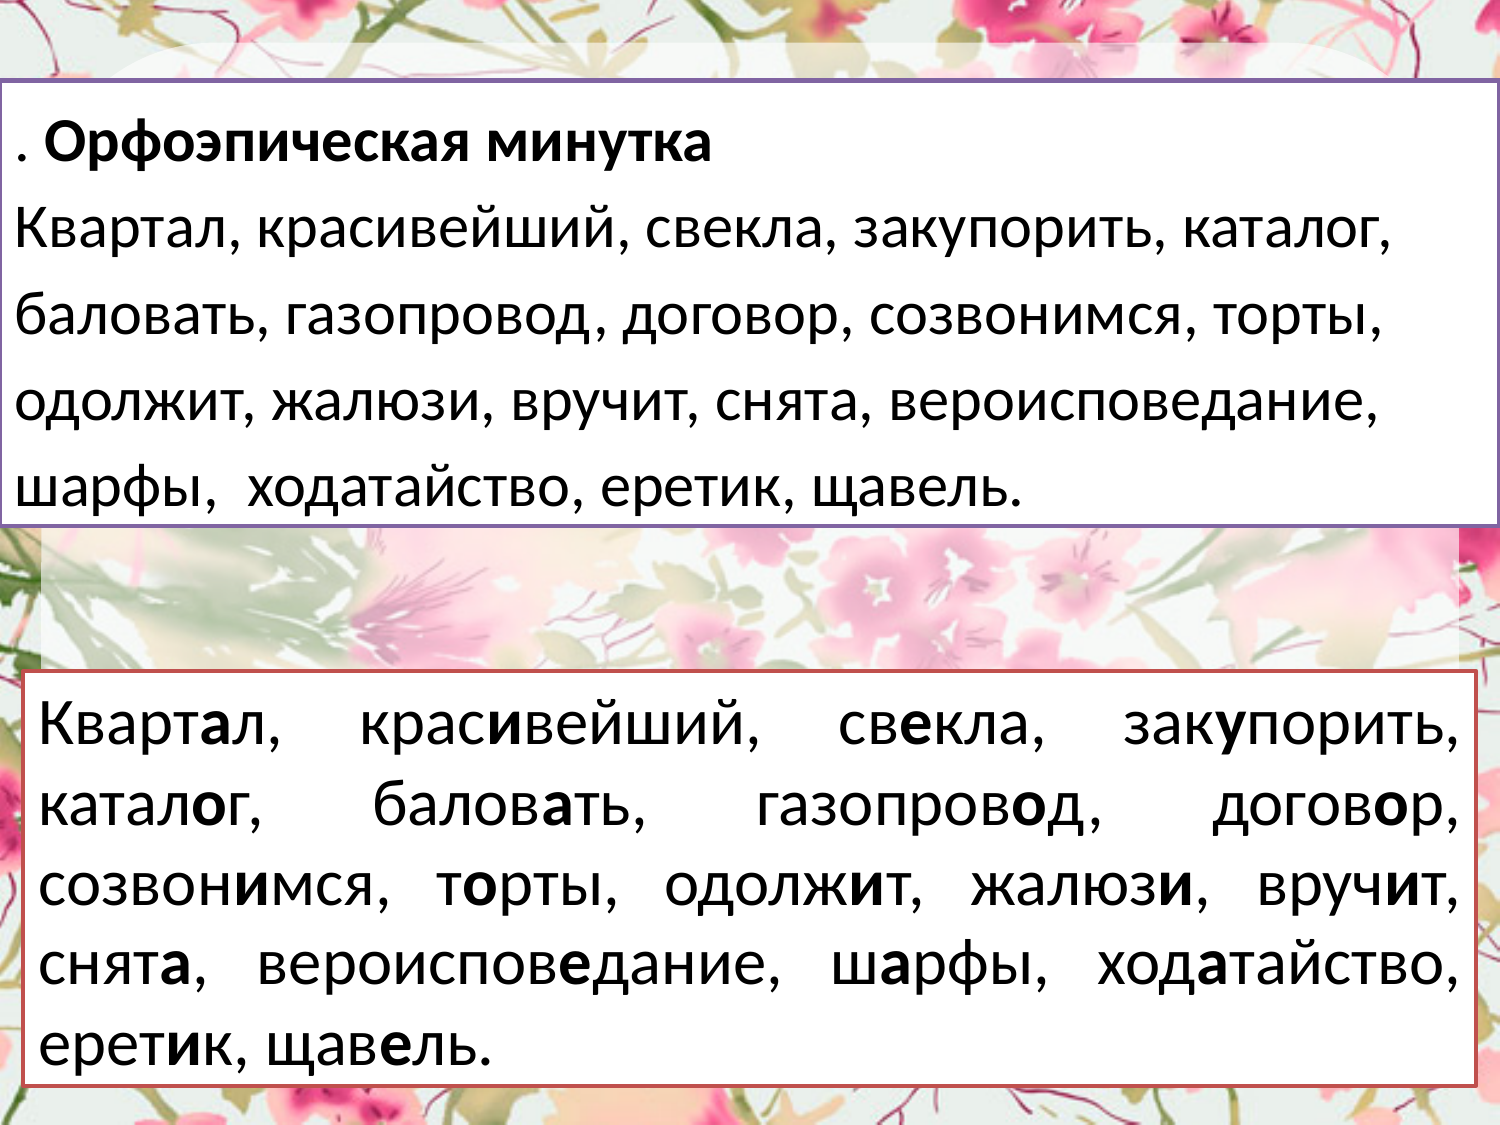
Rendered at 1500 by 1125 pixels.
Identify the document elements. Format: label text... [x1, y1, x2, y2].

text_box . Орфоэпическая минутка Квартал, красивейший, свекла, закупорить, каталог, баловать, газопровод, договор, созвонимся, торты, одолжит, жалюзи, вручит, снята, вероисповедание, шарфы, ходатайство, еретик, щавель. [0, 78, 1500, 528]
text_box Квартал, красивейший, свекла, закупорить, каталог, баловать, газопровод, договор, созвонимся, торты, одолжит, жалюзи, вручит, снята, вероисповедание, шарфы, ходатайство, еретик, щавель. [21, 669, 1478, 1088]
picture [0, 0, 1500, 78]
picture [0, 528, 1500, 1125]
